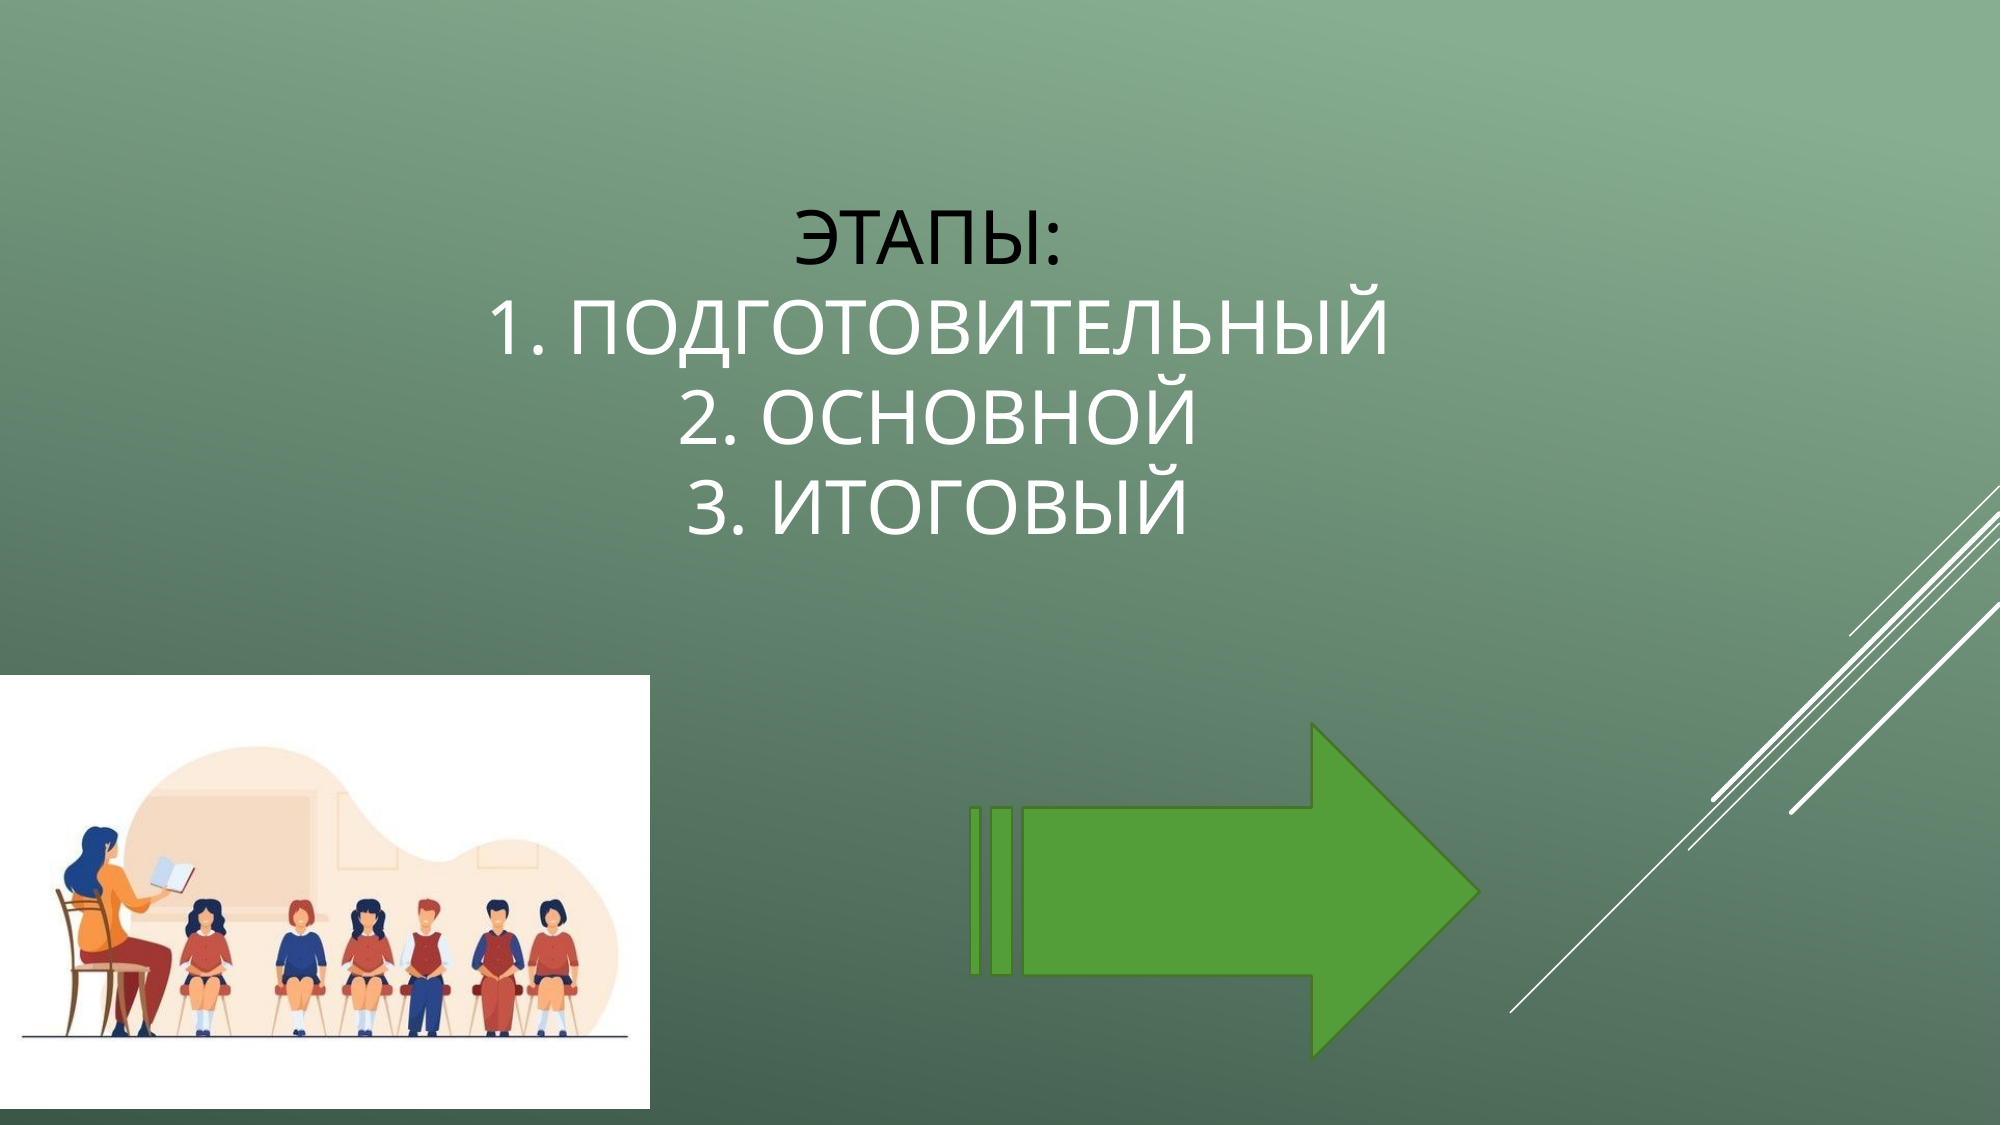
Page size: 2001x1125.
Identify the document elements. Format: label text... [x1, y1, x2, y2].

text_box [990, 806, 1013, 977]
title Этапы: 1. Подготовительный 2. основной 3. Итоговый [238, 63, 1639, 676]
text_box [1021, 722, 1481, 1062]
text_box [969, 806, 982, 977]
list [0, 674, 651, 1109]
